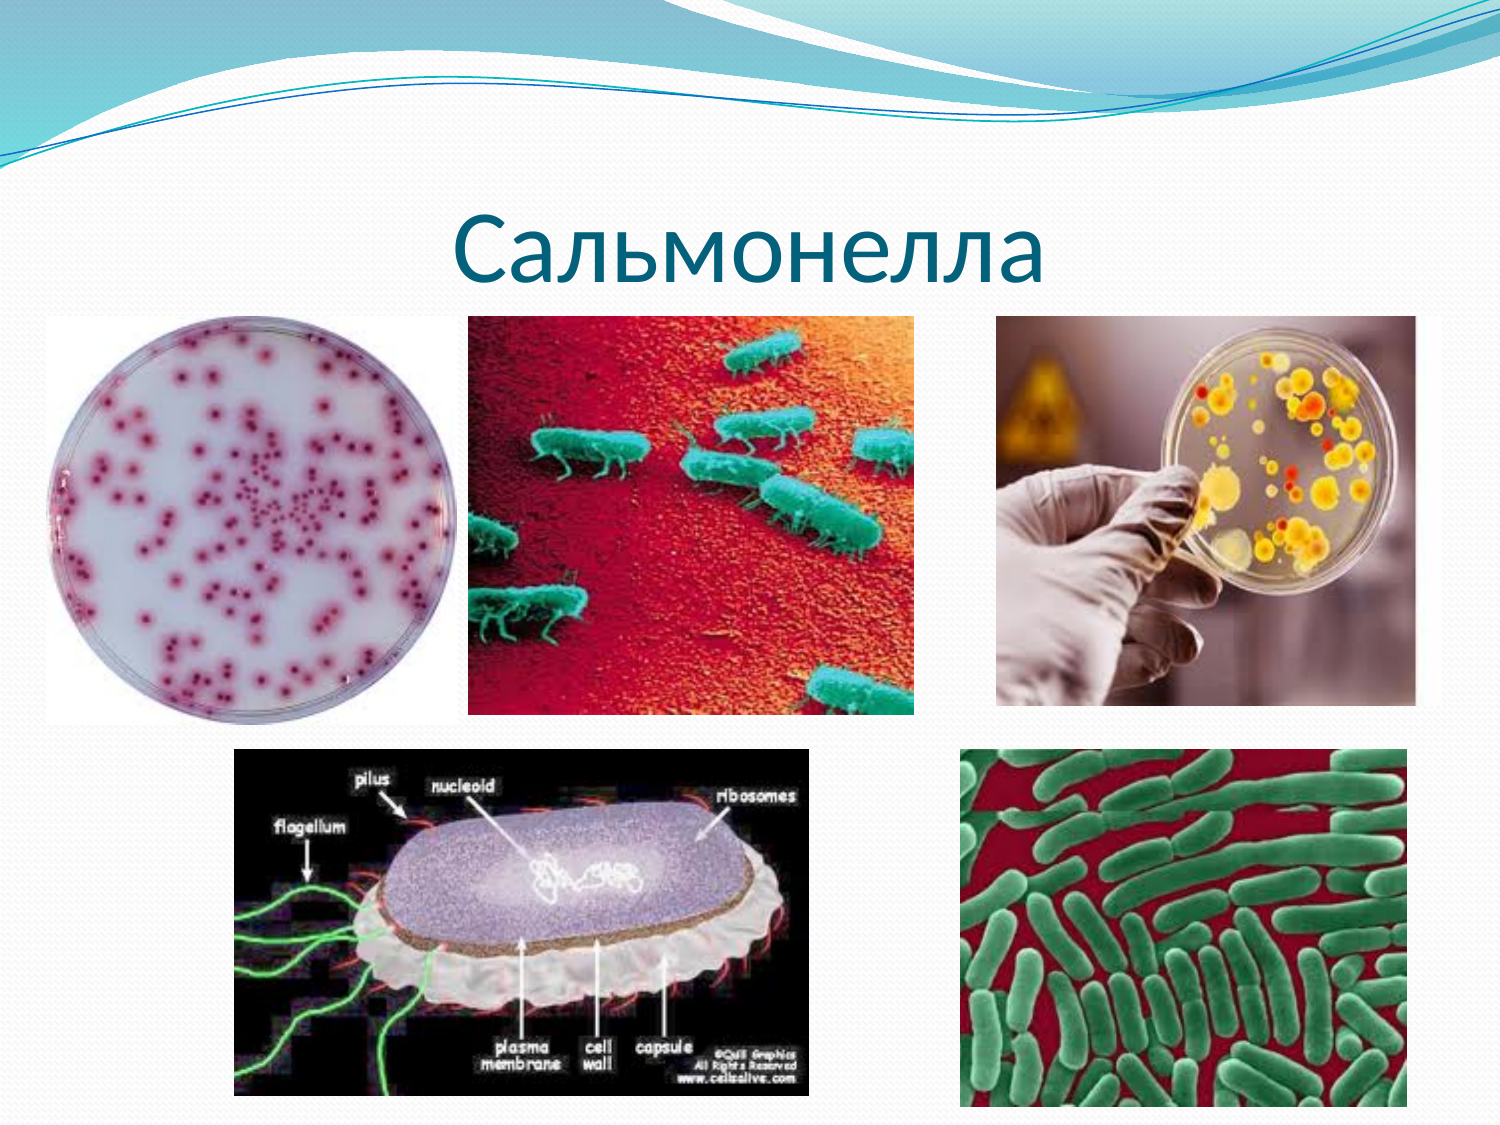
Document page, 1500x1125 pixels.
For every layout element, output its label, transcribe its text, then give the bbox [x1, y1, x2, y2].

picture [995, 316, 1442, 707]
title Сальмонелла [75, 115, 1425, 303]
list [46, 316, 458, 725]
picture [234, 749, 809, 1096]
picture [960, 749, 1407, 1107]
picture [468, 316, 915, 716]
